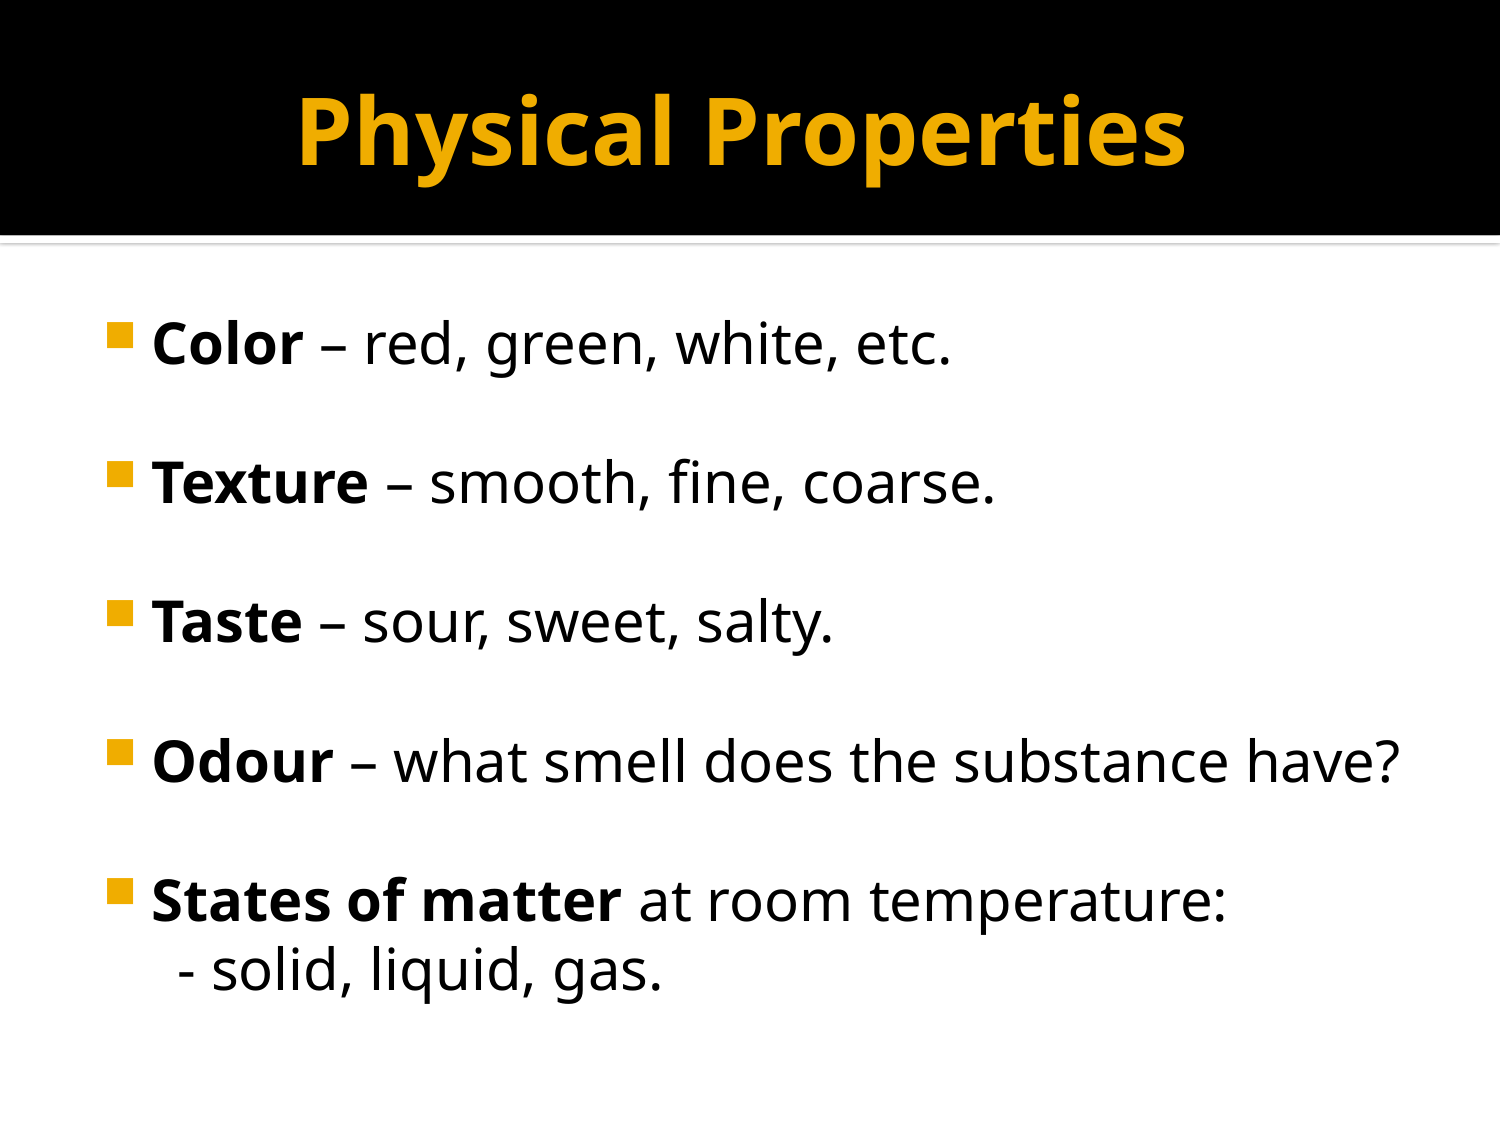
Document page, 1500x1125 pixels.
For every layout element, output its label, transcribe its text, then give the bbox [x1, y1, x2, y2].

list Color – red, green, white, etc. Texture – smooth, fine, coarse. Taste – sour, sweet, salty. Odour – what smell does the substance have? States of matter at room temperature: - solid, liquid, gas. [75, 291, 1425, 1050]
title Physical Properties [75, 25, 1425, 231]
